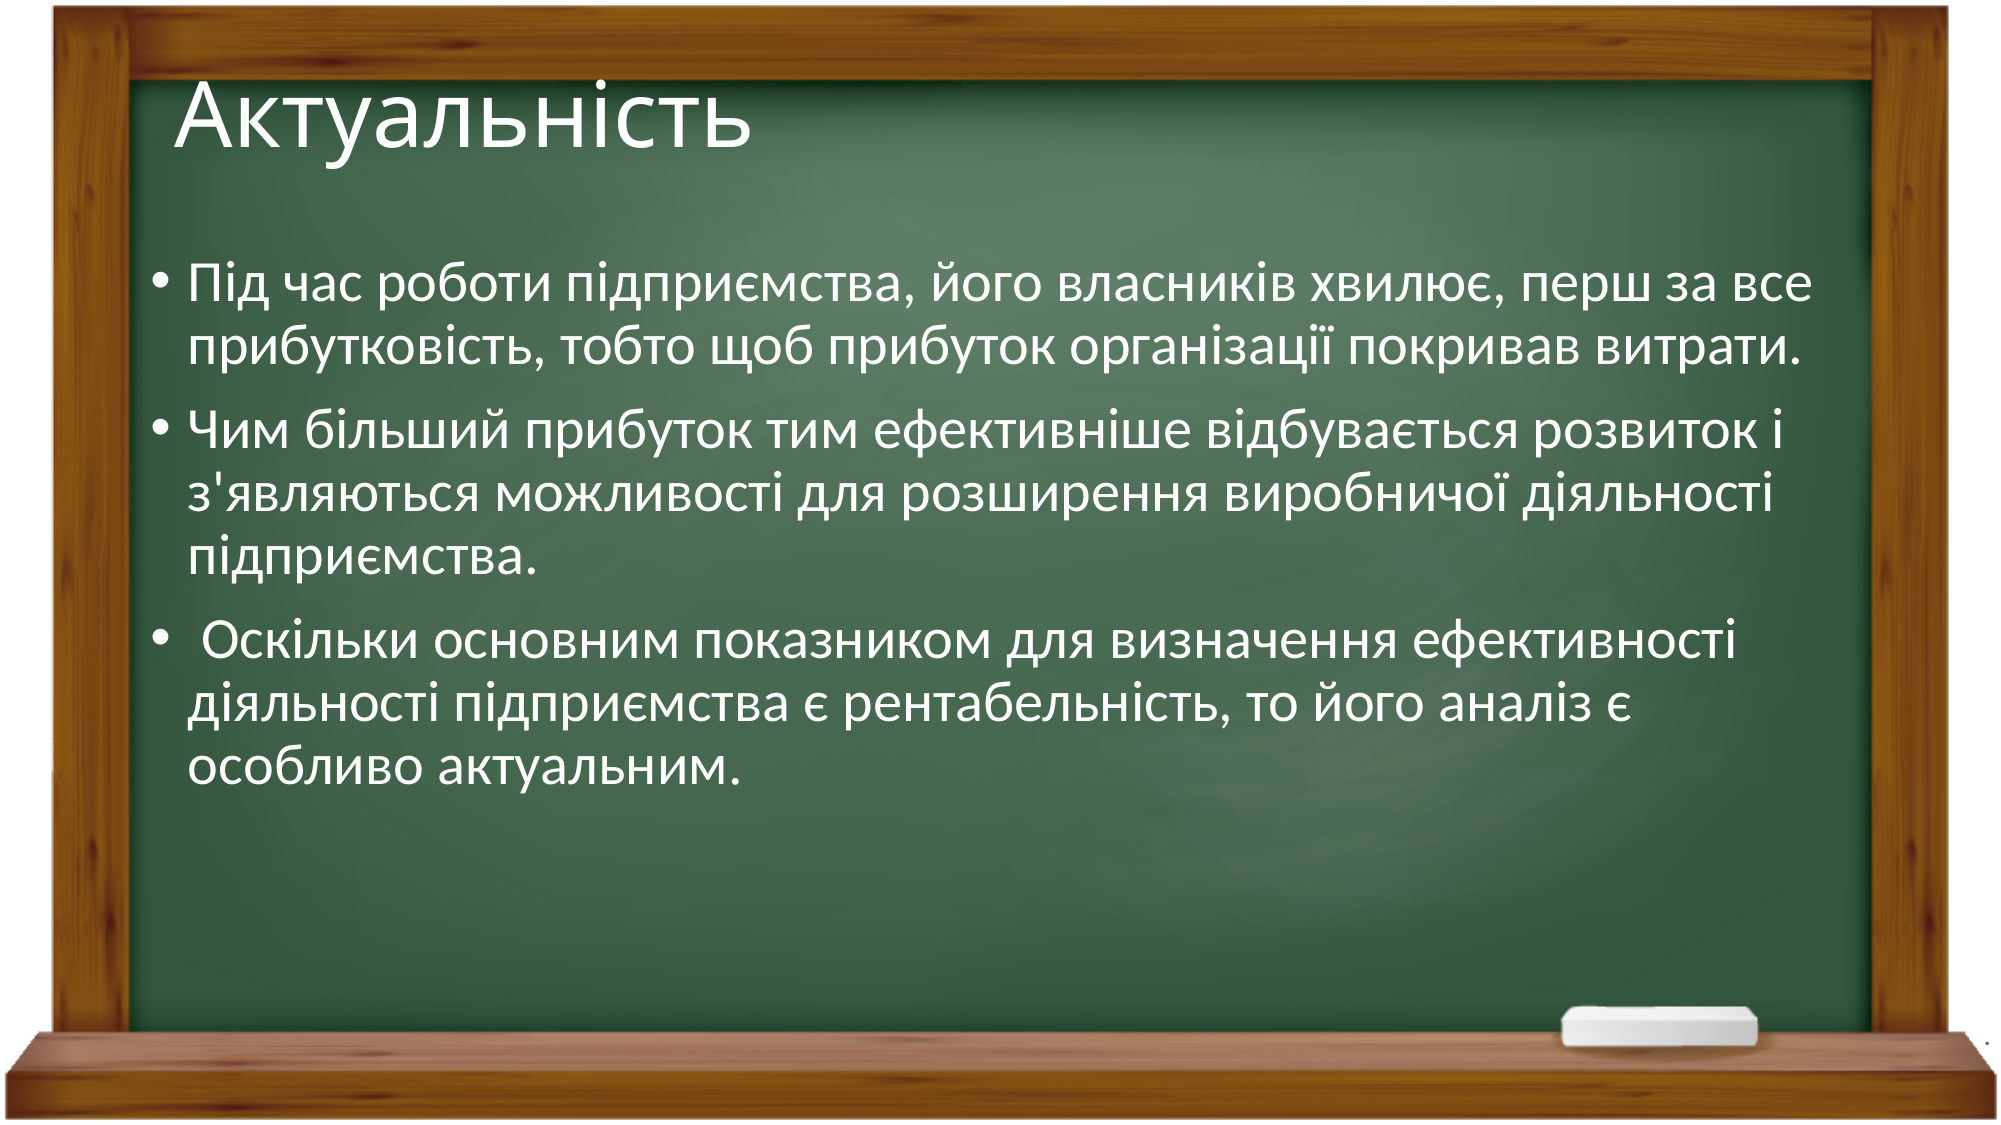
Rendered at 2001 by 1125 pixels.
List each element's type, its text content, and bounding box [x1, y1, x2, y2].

picture [0, 0, 2001, 1125]
title Актуальність [160, 41, 1886, 196]
list Під час роботи підприємства, його власників хвилює, перш за все прибутковість, тобто щоб прибуток організації покривав витрати. Чим більший прибуток тим ефективніше відбувається розвиток і з'являються можливості для розширення виробничої діяльності підприємства. Оскільки основним показником для визначення ефективності діяльності підприємства є рентабельність, то його аналіз є особливо актуальним. [135, 244, 1861, 958]
